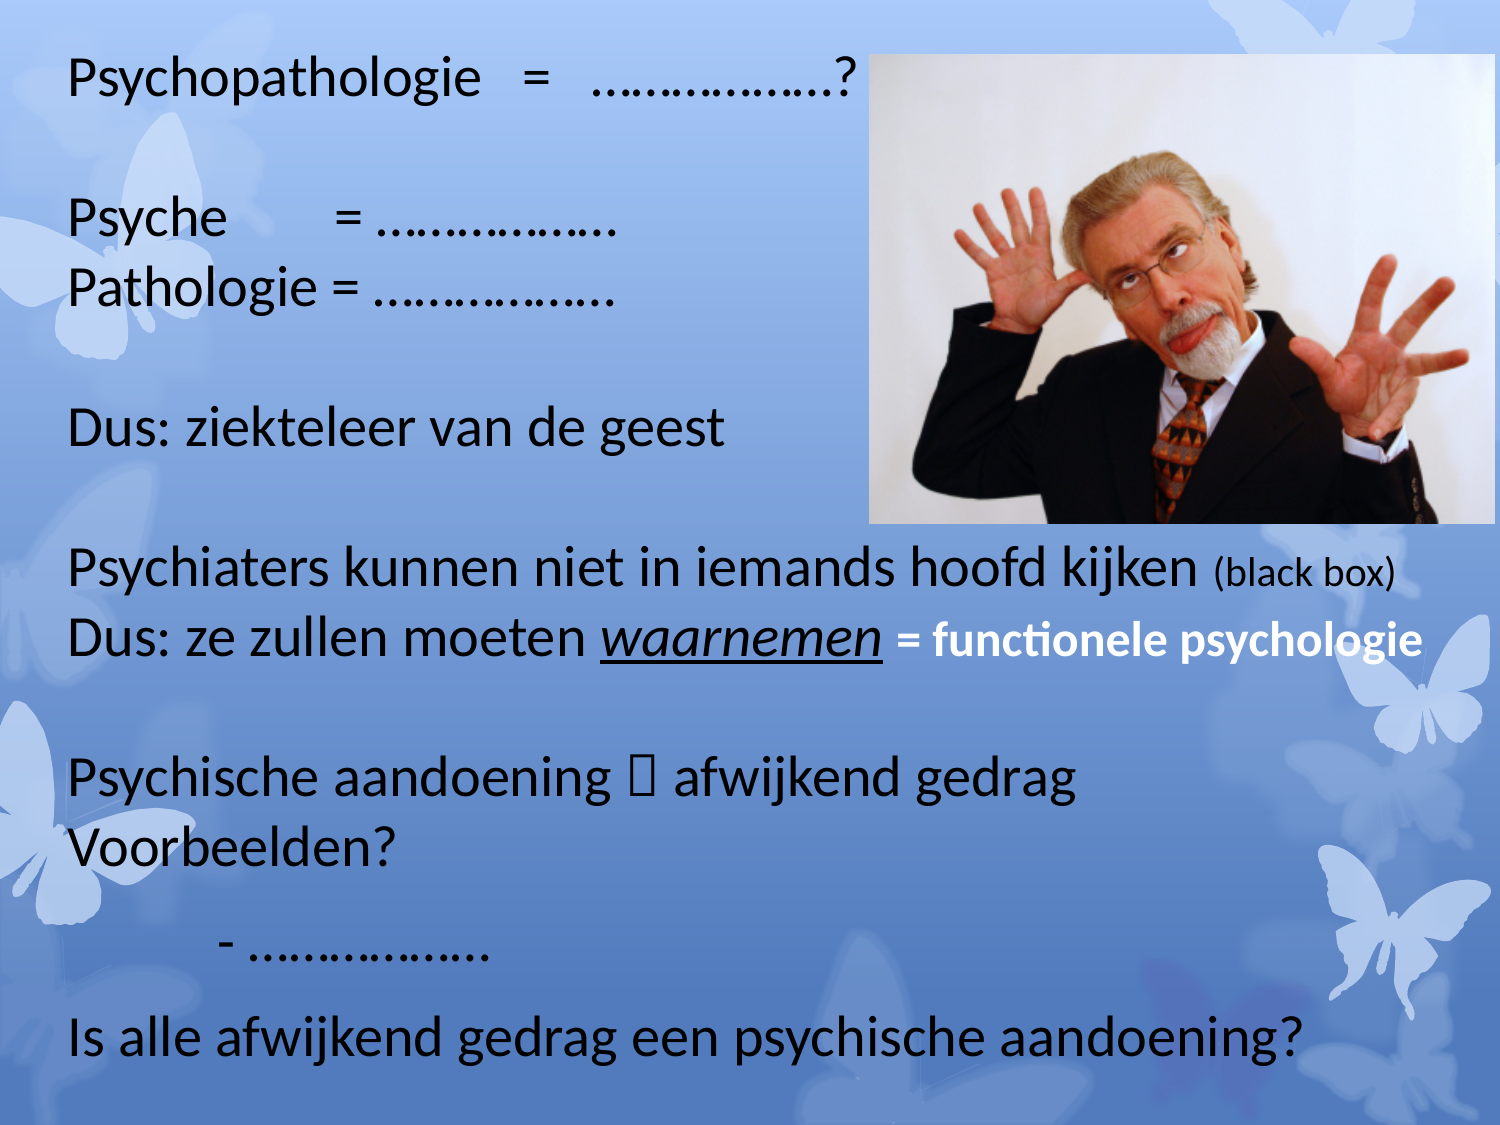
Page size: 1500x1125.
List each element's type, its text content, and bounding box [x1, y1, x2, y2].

text_box Psychopathologie = ………………? Psyche = ……………… Pathologie = ……………… Dus: ziekteleer van de geest Psychiaters kunnen niet in iemands hoofd kijken (black box) Dus: ze zullen moeten waarnemen = functionele psychologie Psychische aandoening  afwijkend gedrag Voorbeelden? - ……………… Is alle afwijkend gedrag een psychische aandoening? [53, 30, 1447, 1076]
picture [869, 53, 1496, 524]
